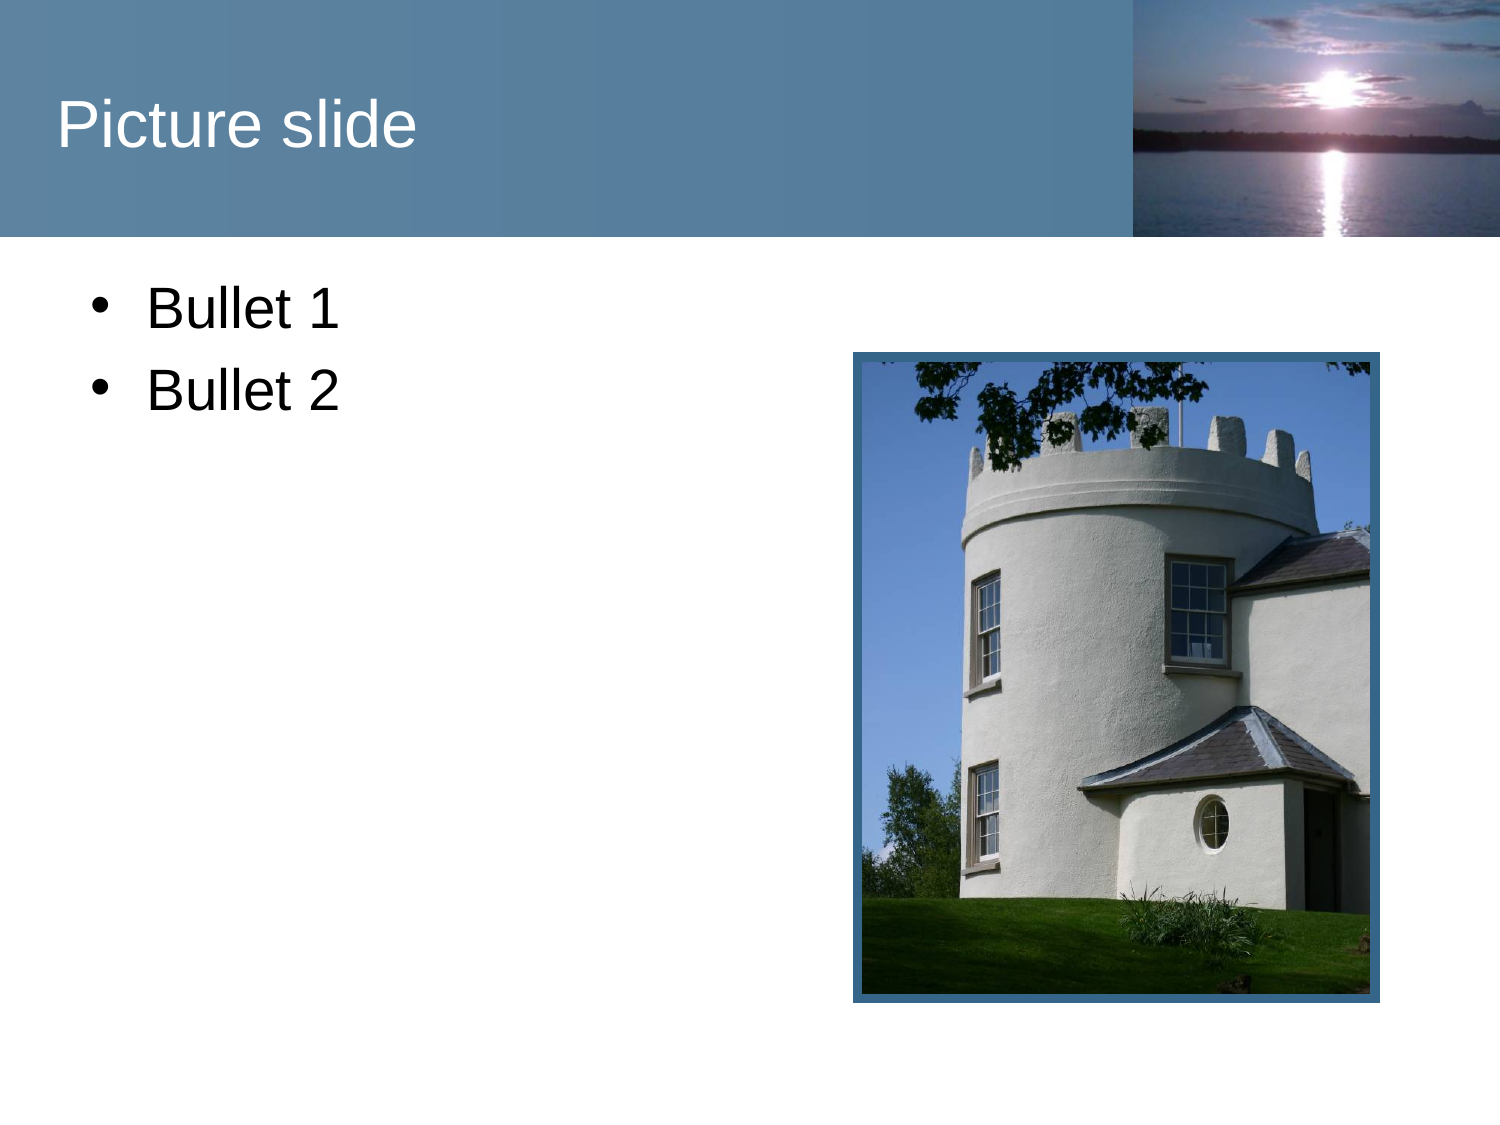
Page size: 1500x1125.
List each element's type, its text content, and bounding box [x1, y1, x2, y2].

title Picture slide [41, 45, 1164, 197]
picture [861, 361, 1371, 994]
picture [1133, 0, 1500, 237]
list Bullet 1 Bullet 2 [75, 262, 736, 1005]
